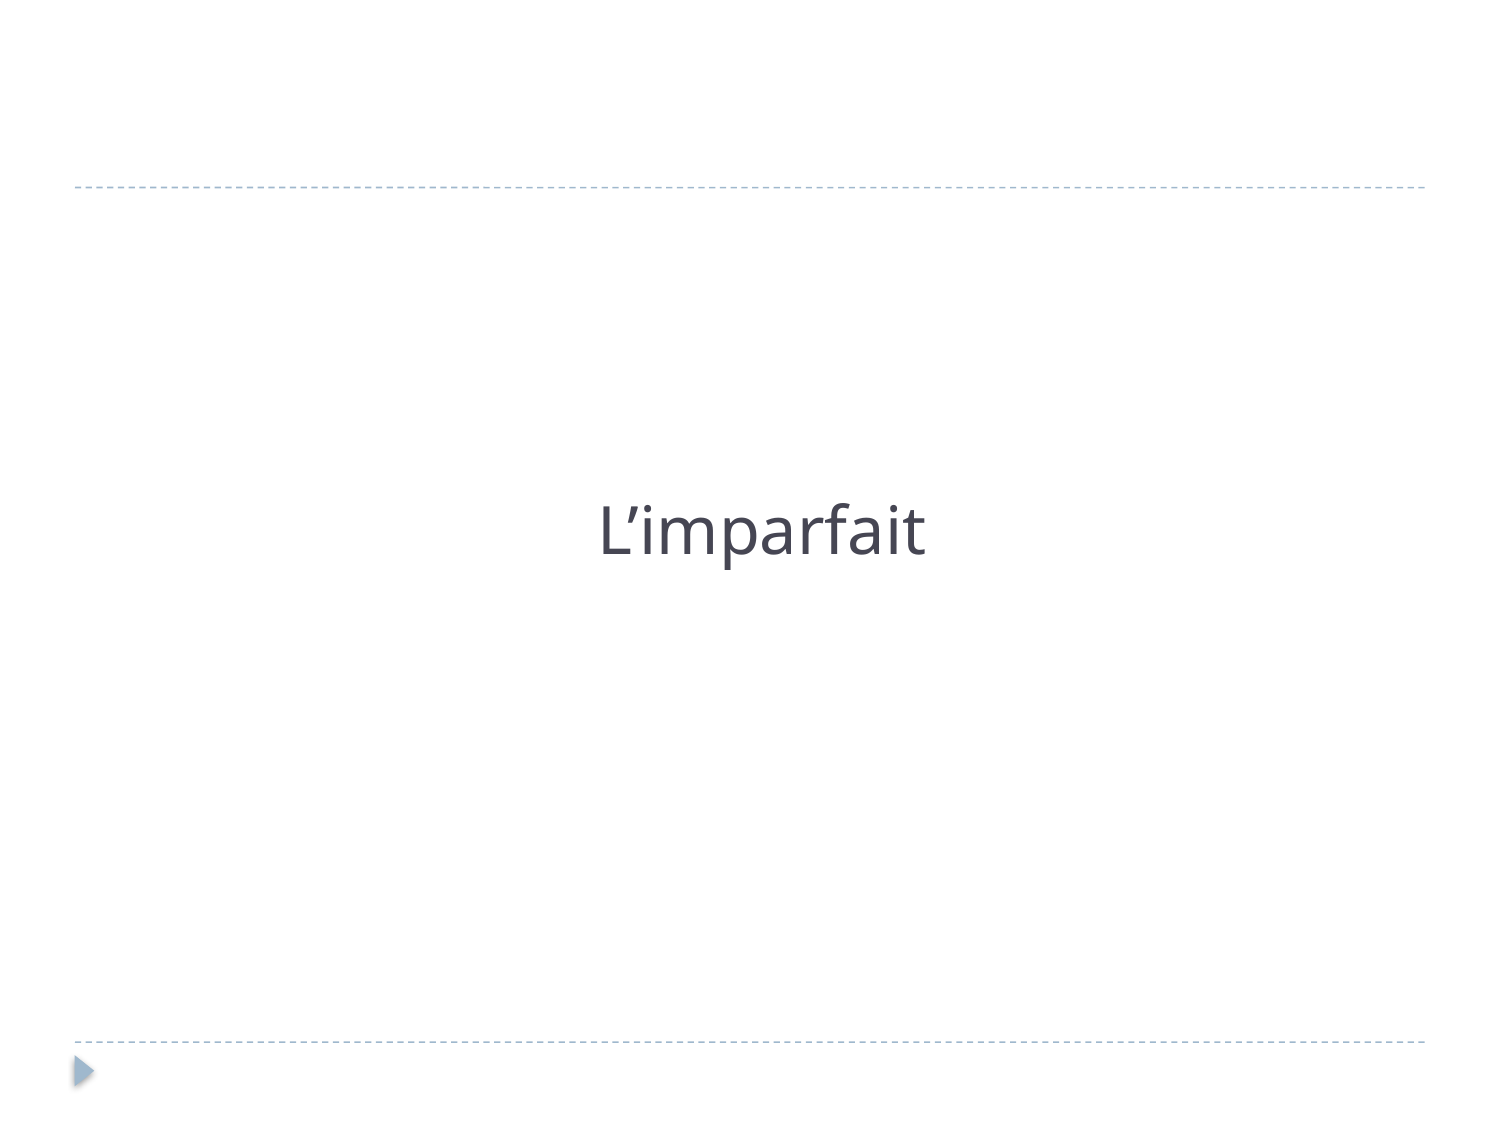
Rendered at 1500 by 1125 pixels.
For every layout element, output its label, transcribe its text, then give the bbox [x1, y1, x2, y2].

title L’imparfait [87, 387, 1438, 575]
